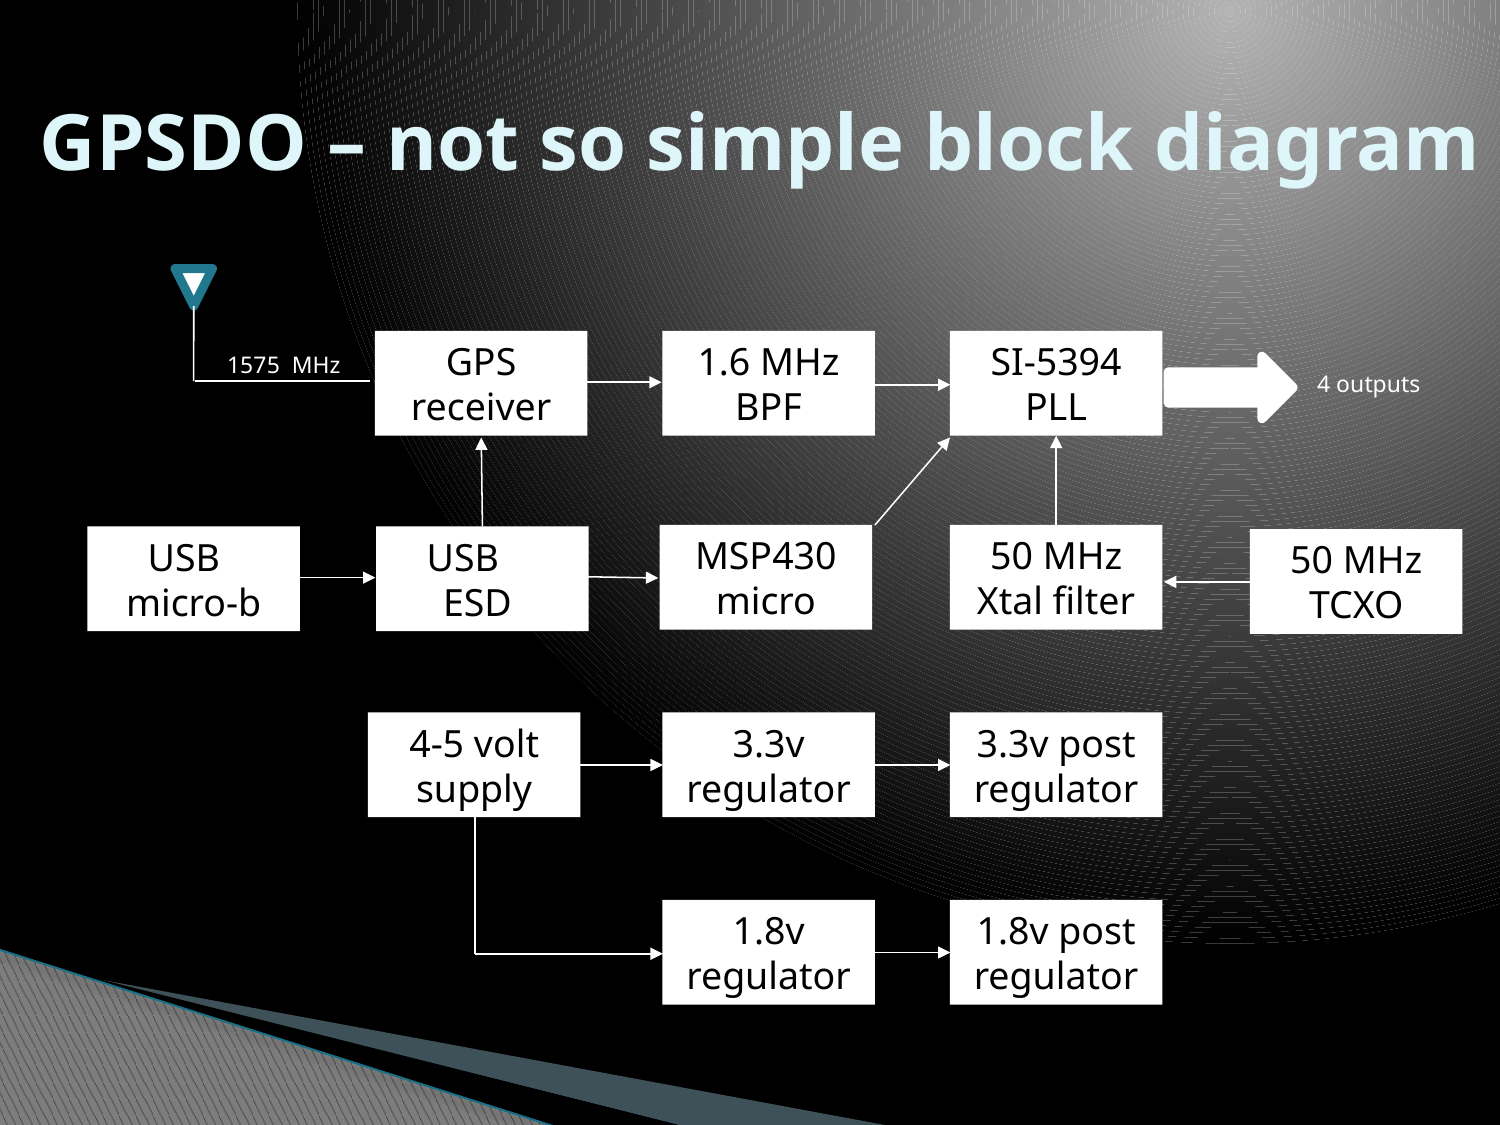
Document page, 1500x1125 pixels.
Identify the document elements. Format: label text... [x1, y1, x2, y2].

text_box [1163, 351, 1287, 424]
text_box USB ESD [376, 526, 589, 632]
text_box 3.3v post regulator [949, 712, 1163, 818]
text_box 1.8v post regulator [949, 899, 1163, 1005]
text_box GPS receiver [374, 330, 588, 436]
text_box MSP430 micro [659, 524, 873, 630]
text_box 4-5 volt supply [367, 712, 581, 818]
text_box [874, 437, 951, 526]
text_box [170, 264, 218, 311]
text_box 1.8v regulator [662, 899, 875, 1005]
text_box USB micro-b [87, 526, 300, 632]
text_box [483, 574, 659, 579]
picture [0, 952, 543, 1125]
text_box 1.6 MHz BPF [662, 330, 875, 436]
text_box 50 MHz Xtal filter [949, 524, 1163, 630]
text_box 3.3v regulator [662, 712, 875, 818]
title GPSDO – not so simple block diagram [24, 45, 1500, 233]
text_box 50 MHz TCXO [1249, 529, 1463, 634]
text_box 4 outputs [1287, 362, 1450, 405]
text_box 1575 MHz [202, 343, 366, 380]
text_box SI-5394 PLL [949, 330, 1163, 436]
